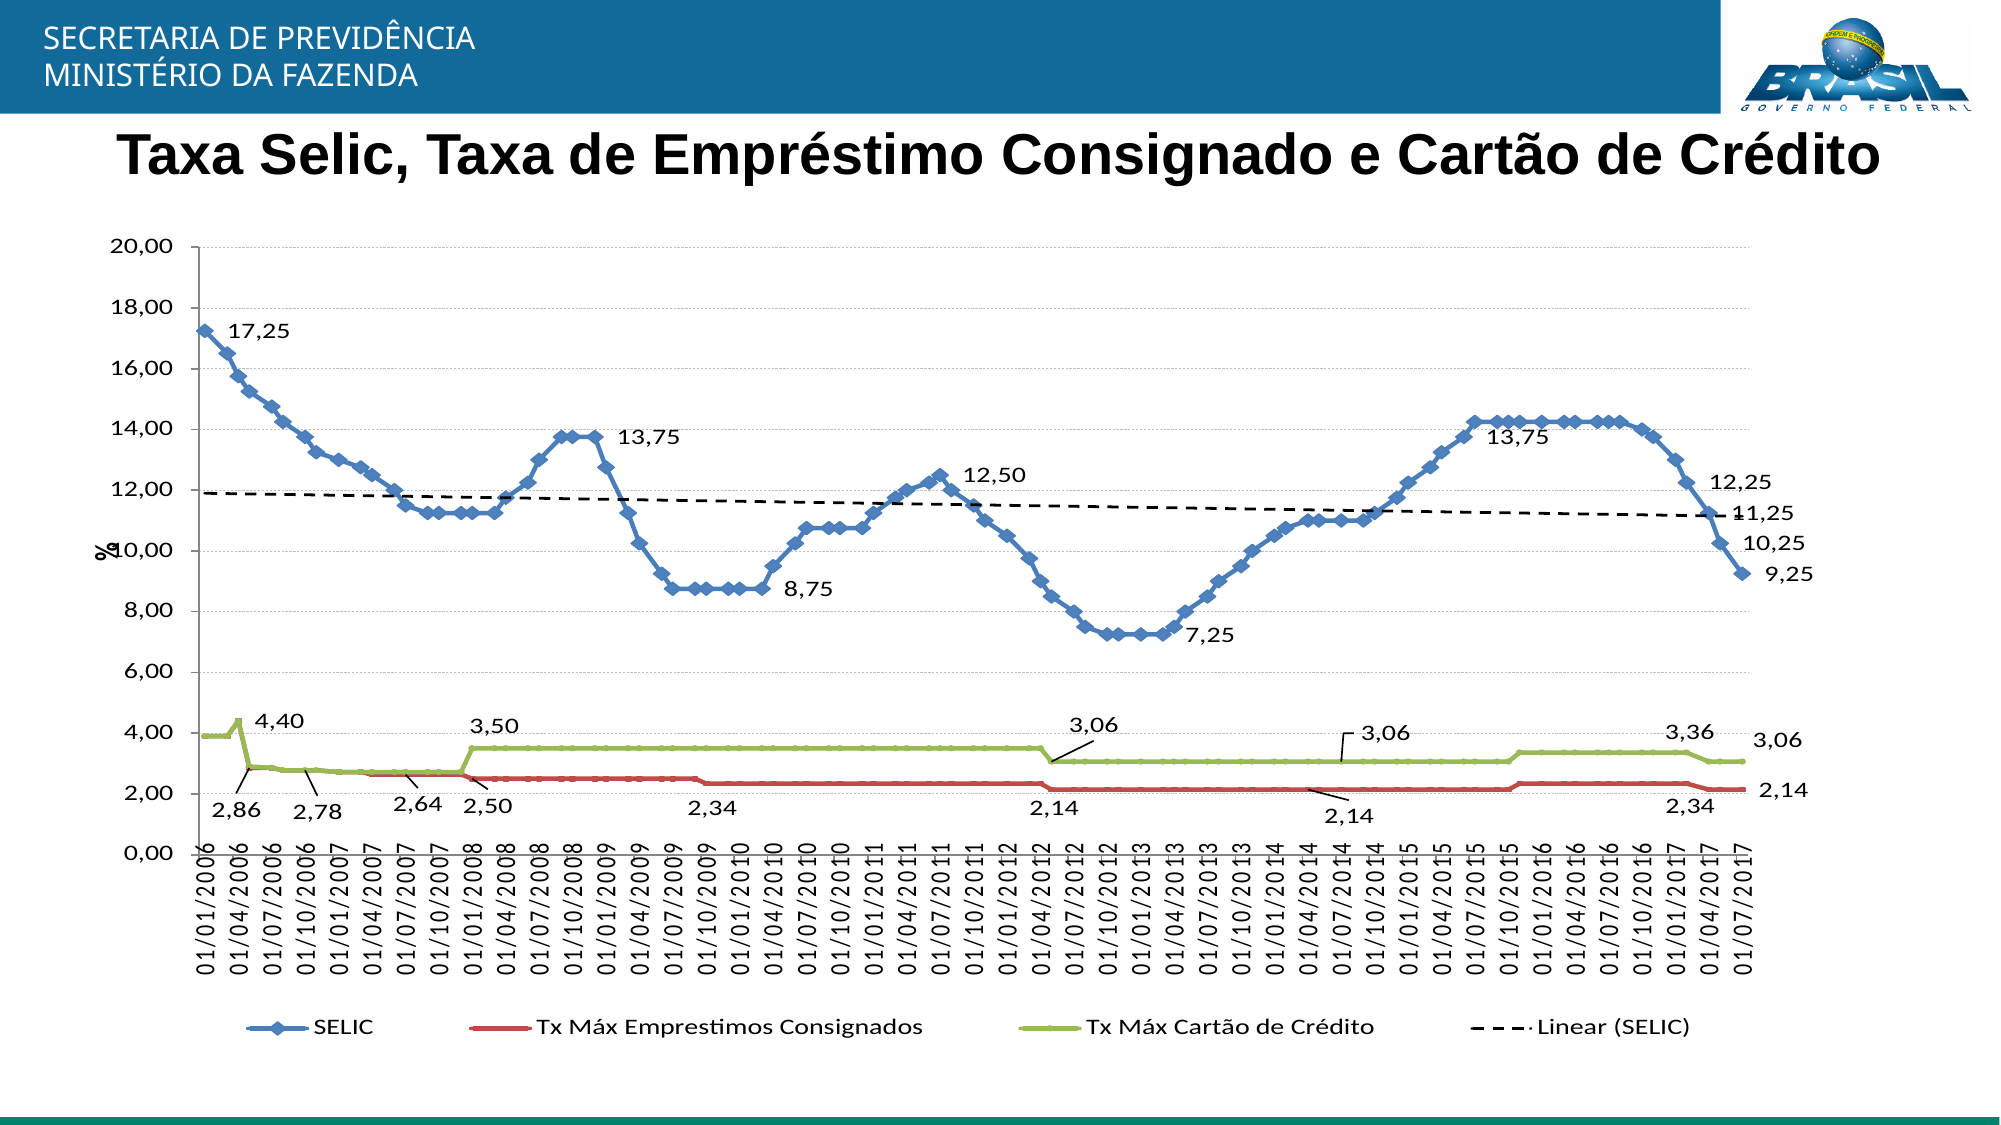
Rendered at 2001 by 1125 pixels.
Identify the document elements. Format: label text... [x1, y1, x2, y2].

picture [1741, 18, 1972, 111]
picture [54, 195, 1828, 1071]
text_box Taxa Selic, Taxa de Empréstimo Consignado e Cartão de Crédito [99, 115, 1900, 197]
picture [0, 1117, 2000, 1125]
